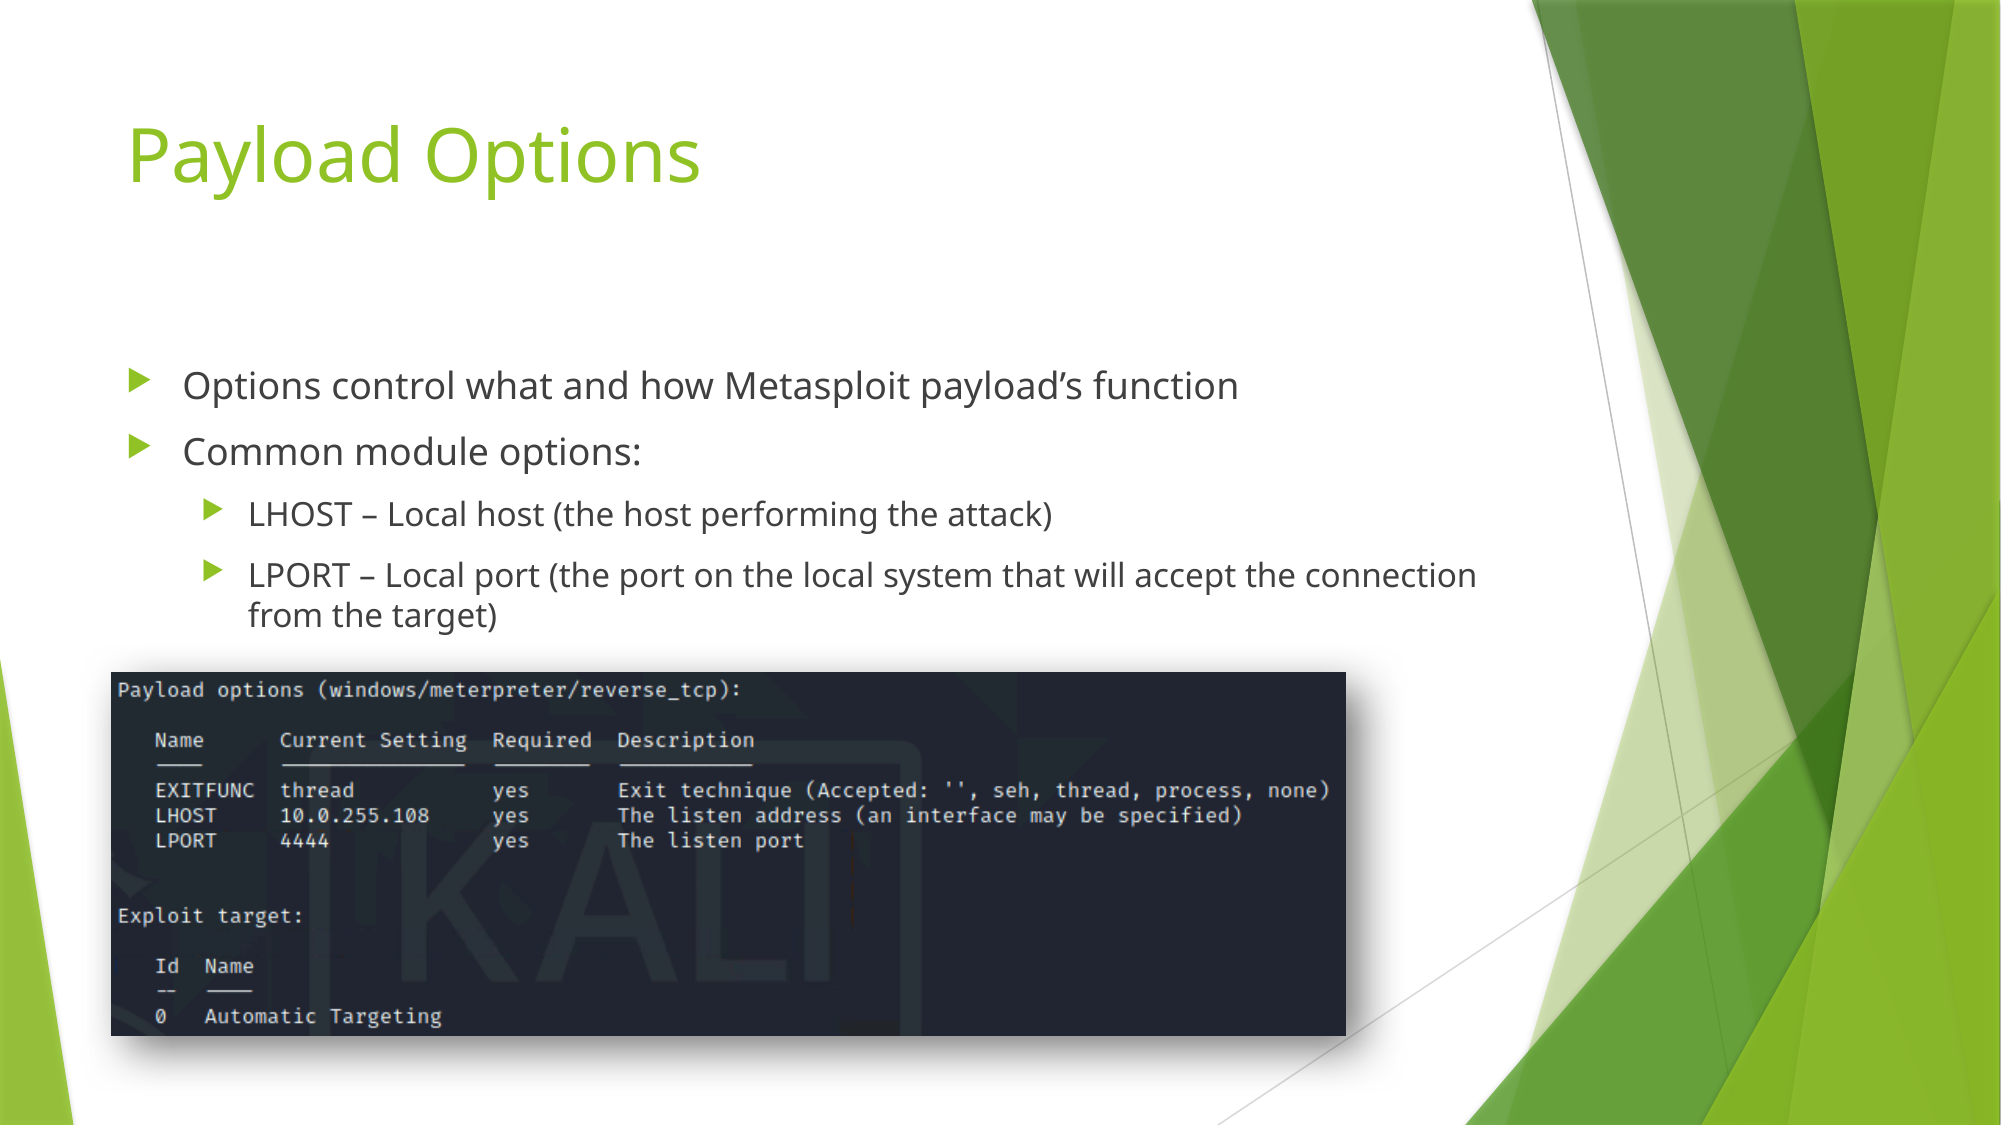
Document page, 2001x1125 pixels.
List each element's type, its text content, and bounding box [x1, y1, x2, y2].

title Payload Options [111, 99, 1522, 317]
picture [110, 672, 1347, 1036]
list Options control what and how Metasploit payload’s function Common module options: LHOST – Local host (the host performing the attack) LPORT – Local port (the port on the local system that will accept the connection from the target) [111, 354, 1522, 992]
